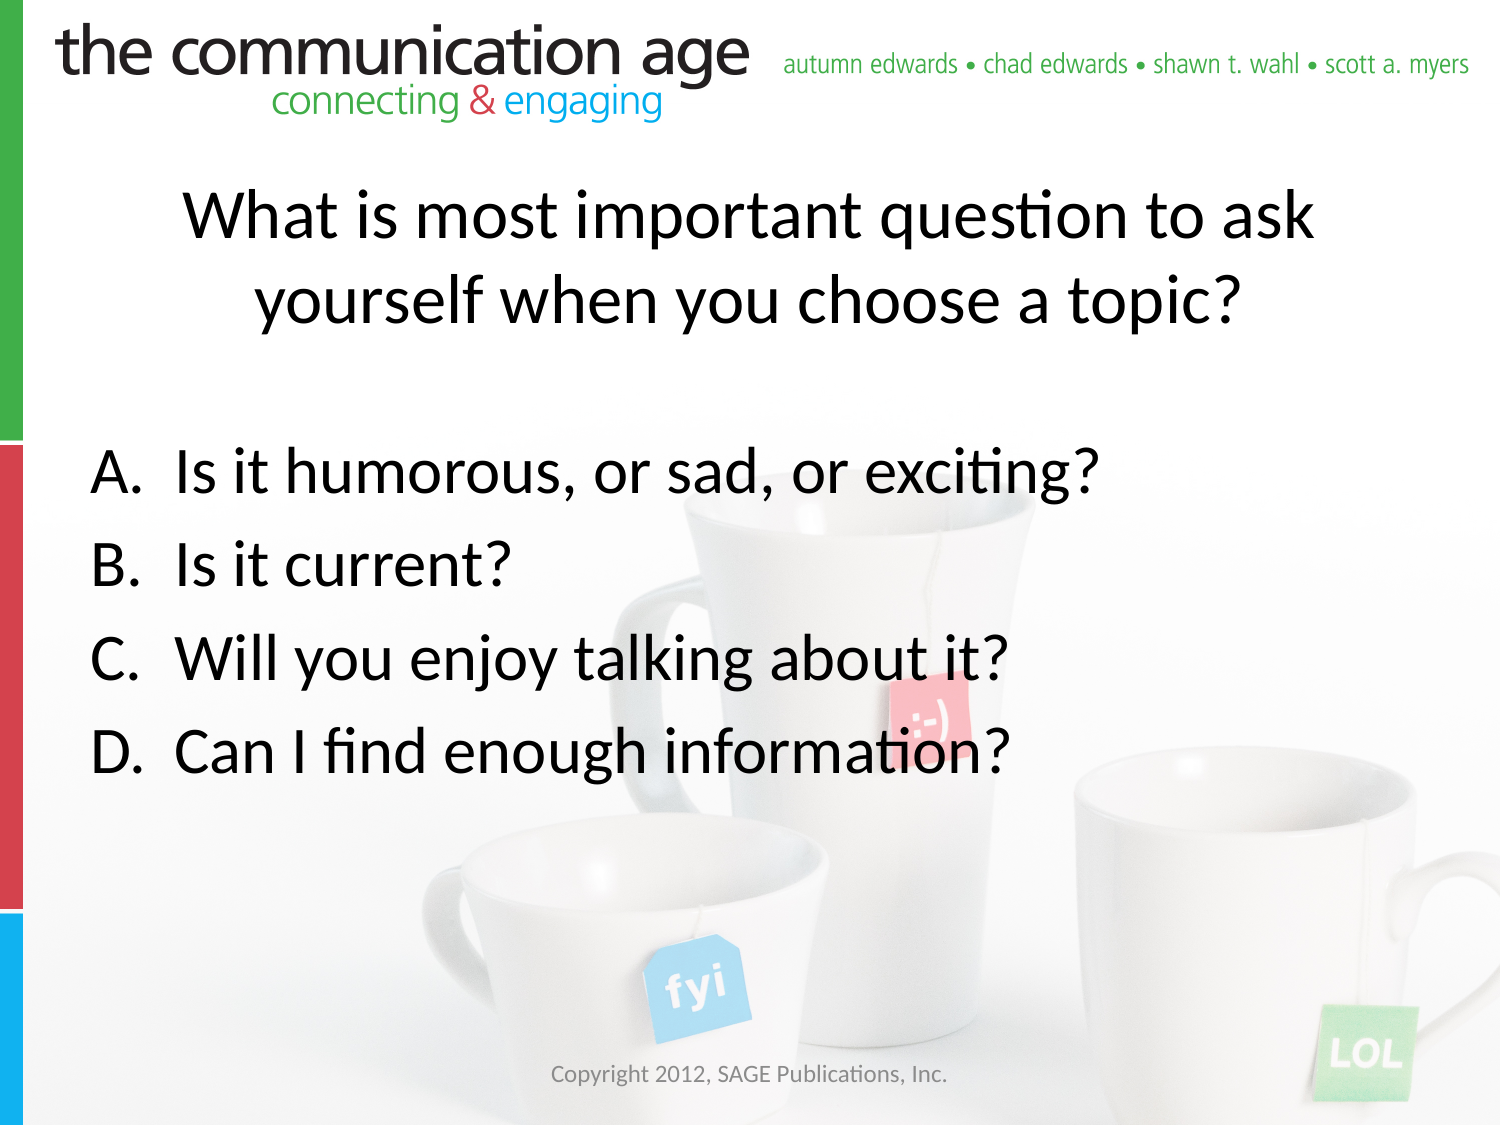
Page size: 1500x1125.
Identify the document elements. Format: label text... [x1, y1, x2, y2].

footer Copyright 2012, SAGE Publications, Inc. [512, 1042, 988, 1103]
title What is most important question to ask yourself when you choose a topic? [75, 159, 1425, 347]
list Is it humorous, or sad, or exciting? Is it current? Will you enjoy talking about it? Can I find enough information? [75, 419, 1425, 1005]
picture [0, 0, 1500, 1125]
